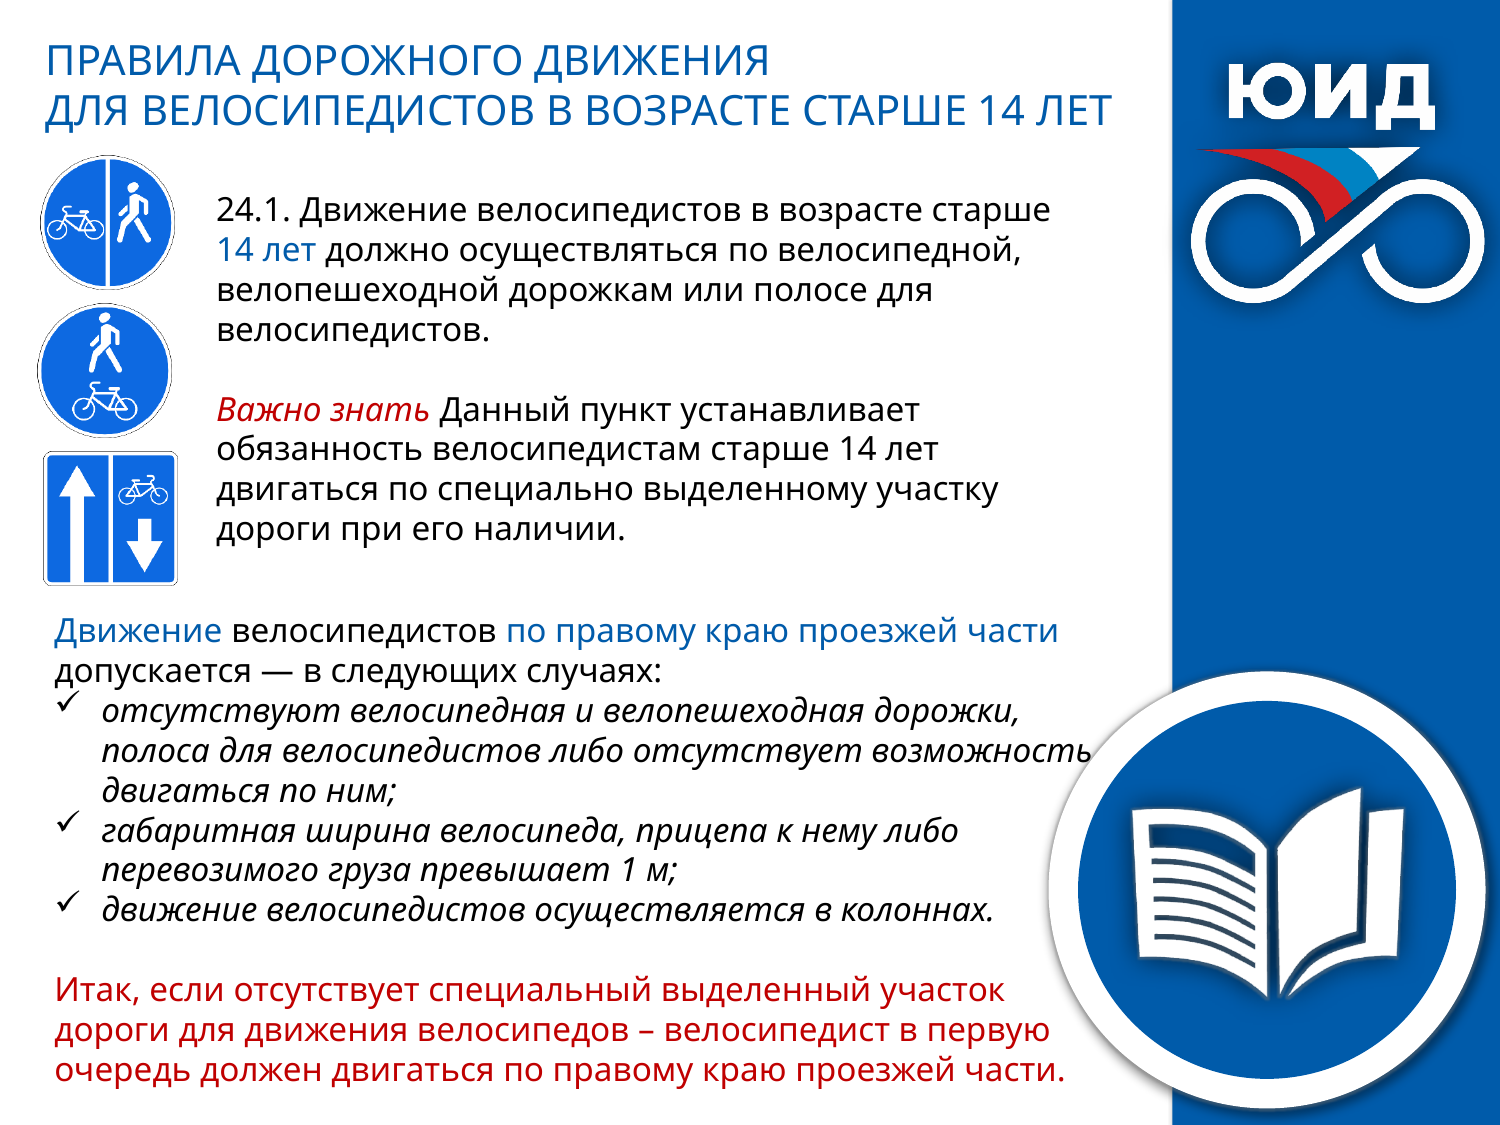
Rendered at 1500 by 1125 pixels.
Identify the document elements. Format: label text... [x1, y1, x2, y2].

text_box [1048, 0, 1500, 1125]
picture [43, 451, 178, 586]
text_box 24.1. Движение велосипедистов в возрасте старше 14 лет должно осуществляться по велосипедной, велопешеходной дорожкам или полосе для велосипедистов. Важно знать Данный пункт устанавливает обязанность велосипедистам старше 14 лет двигаться по специально выделенному участку дороги при его наличии. [201, 180, 1048, 555]
text_box ПРАВИЛА ДОРОЖНОГО ДВИЖЕНИЯ ДЛЯ ВЕЛОСИПЕДИСТОВ В ВОЗРАСТЕ СТАРШЕ 14 ЛЕТ [31, 26, 1048, 142]
text_box Движение велосипедистов по правому краю проезжей части допускается — в следующих случаях: отсутствуют велосипедная и велопешеходная дорожки, полоса для велосипедистов либо отсутствует возможность двигаться по ним; габаритная ширина велосипеда, прицепа к нему либо перевозимого груза превышает 1 м; движение велосипедистов осуществляется в колоннах. Итак, если отсутствует специальный выделенный участок дороги для движения велосипедов – велосипедист в первую очередь должен двигаться по правому краю проезжей части. [39, 601, 1048, 1096]
picture [37, 303, 172, 438]
picture [40, 155, 175, 290]
